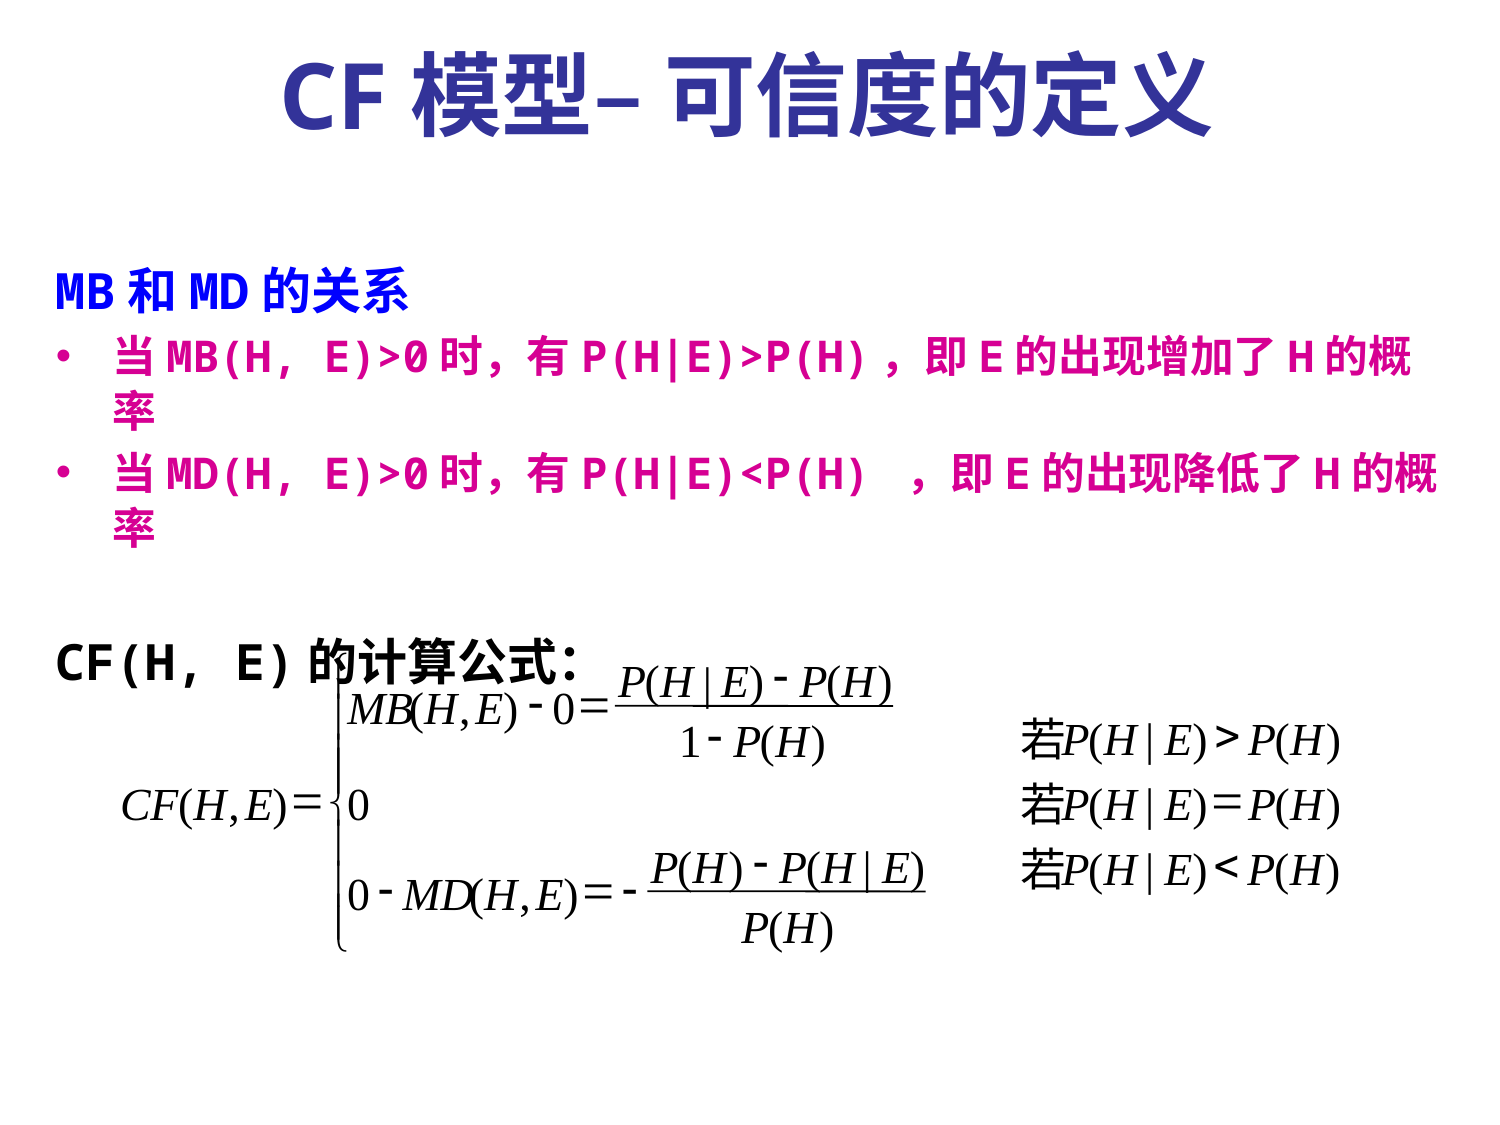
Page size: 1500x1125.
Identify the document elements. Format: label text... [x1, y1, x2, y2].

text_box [121, 646, 1341, 954]
text_box MB和MD的关系 当MB(H, E)>0时，有P(H|E)>P(H)，即E的出现增加了H的概率 当MD(H, E)>0时，有P(H|E)<P(H) ，即E的出现降低了H的概率 CF(H, E)的计算公式： [41, 249, 1471, 1112]
text_box CF模型– 可信度的定义 [58, 24, 1436, 156]
